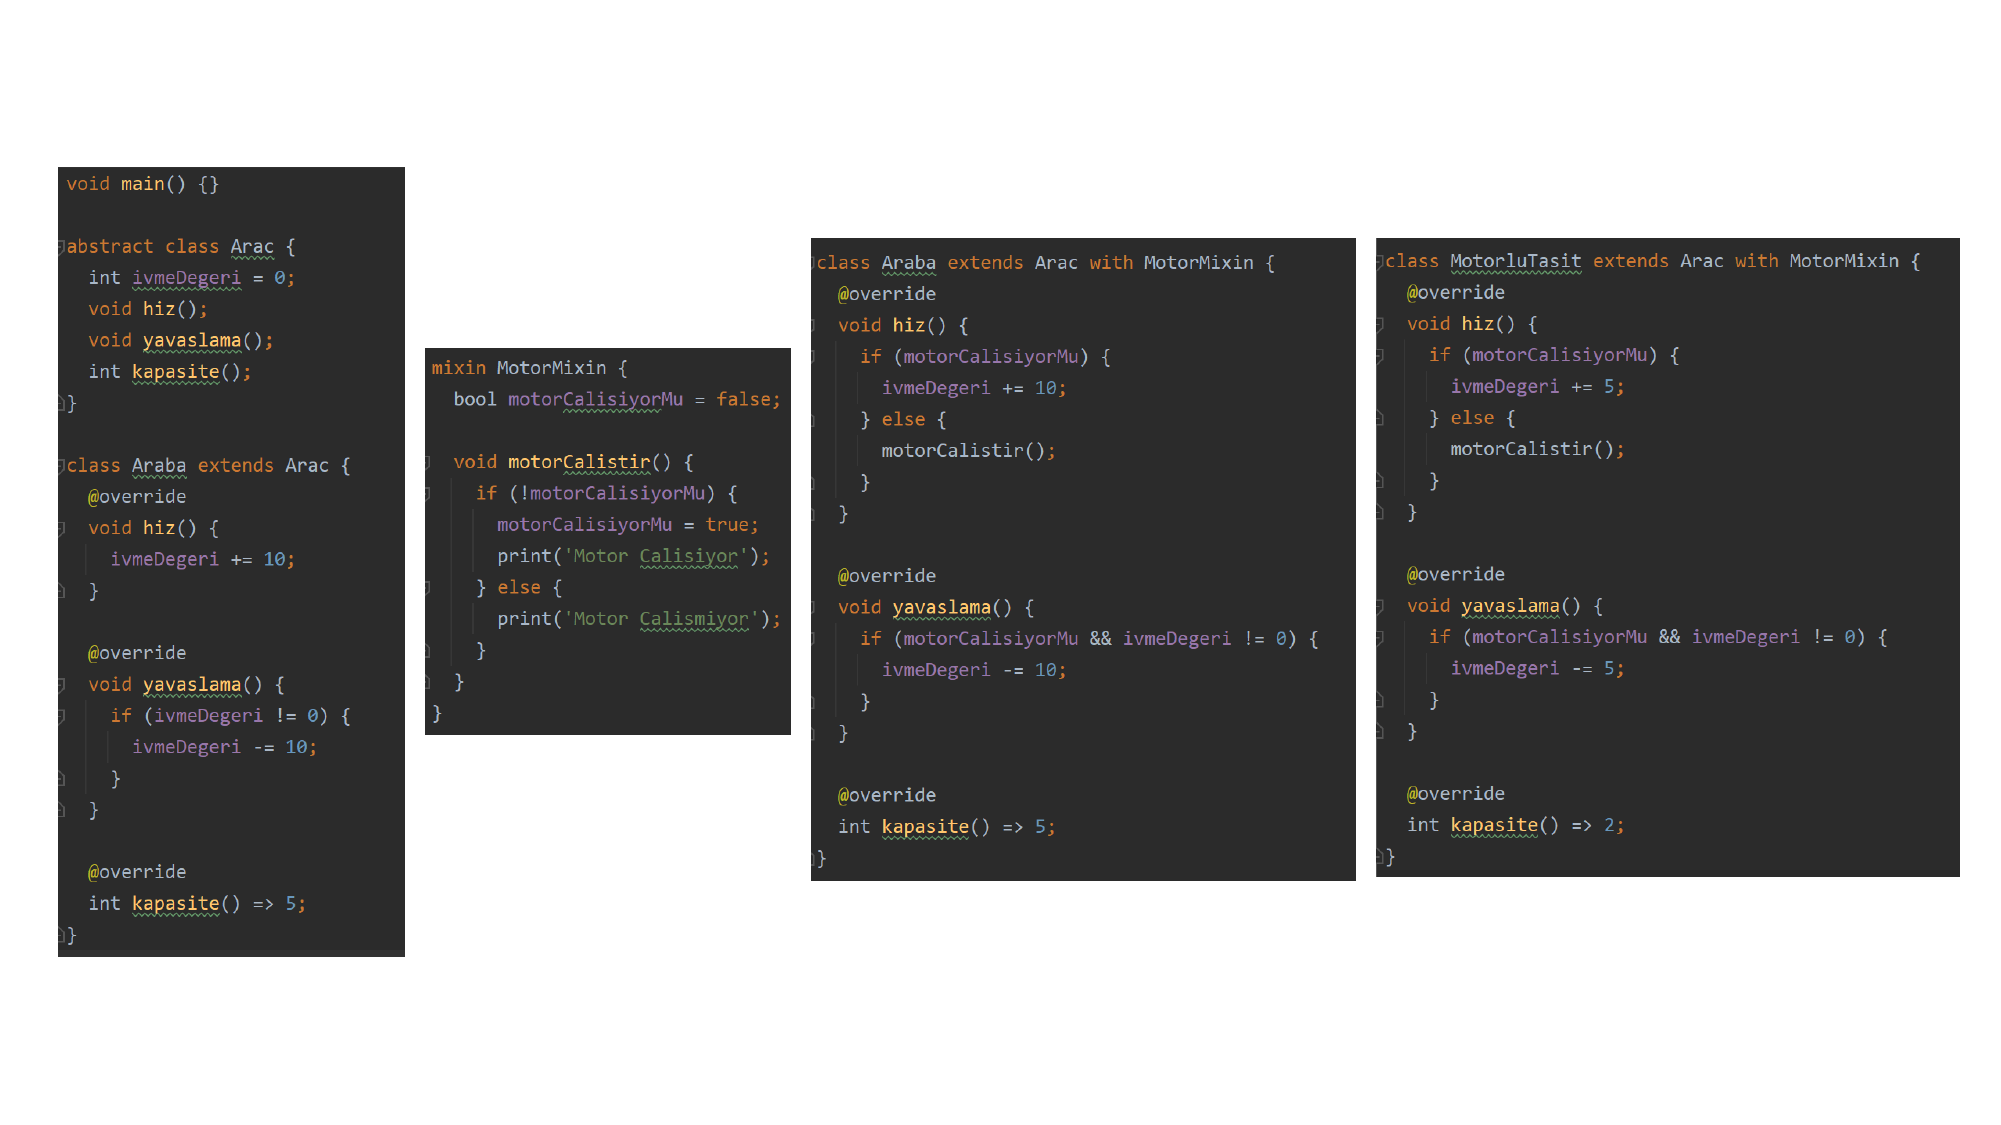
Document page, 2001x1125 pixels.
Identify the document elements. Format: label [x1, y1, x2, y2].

picture [425, 348, 791, 735]
picture [811, 238, 1356, 881]
picture [58, 167, 405, 958]
picture [1376, 238, 1960, 877]
